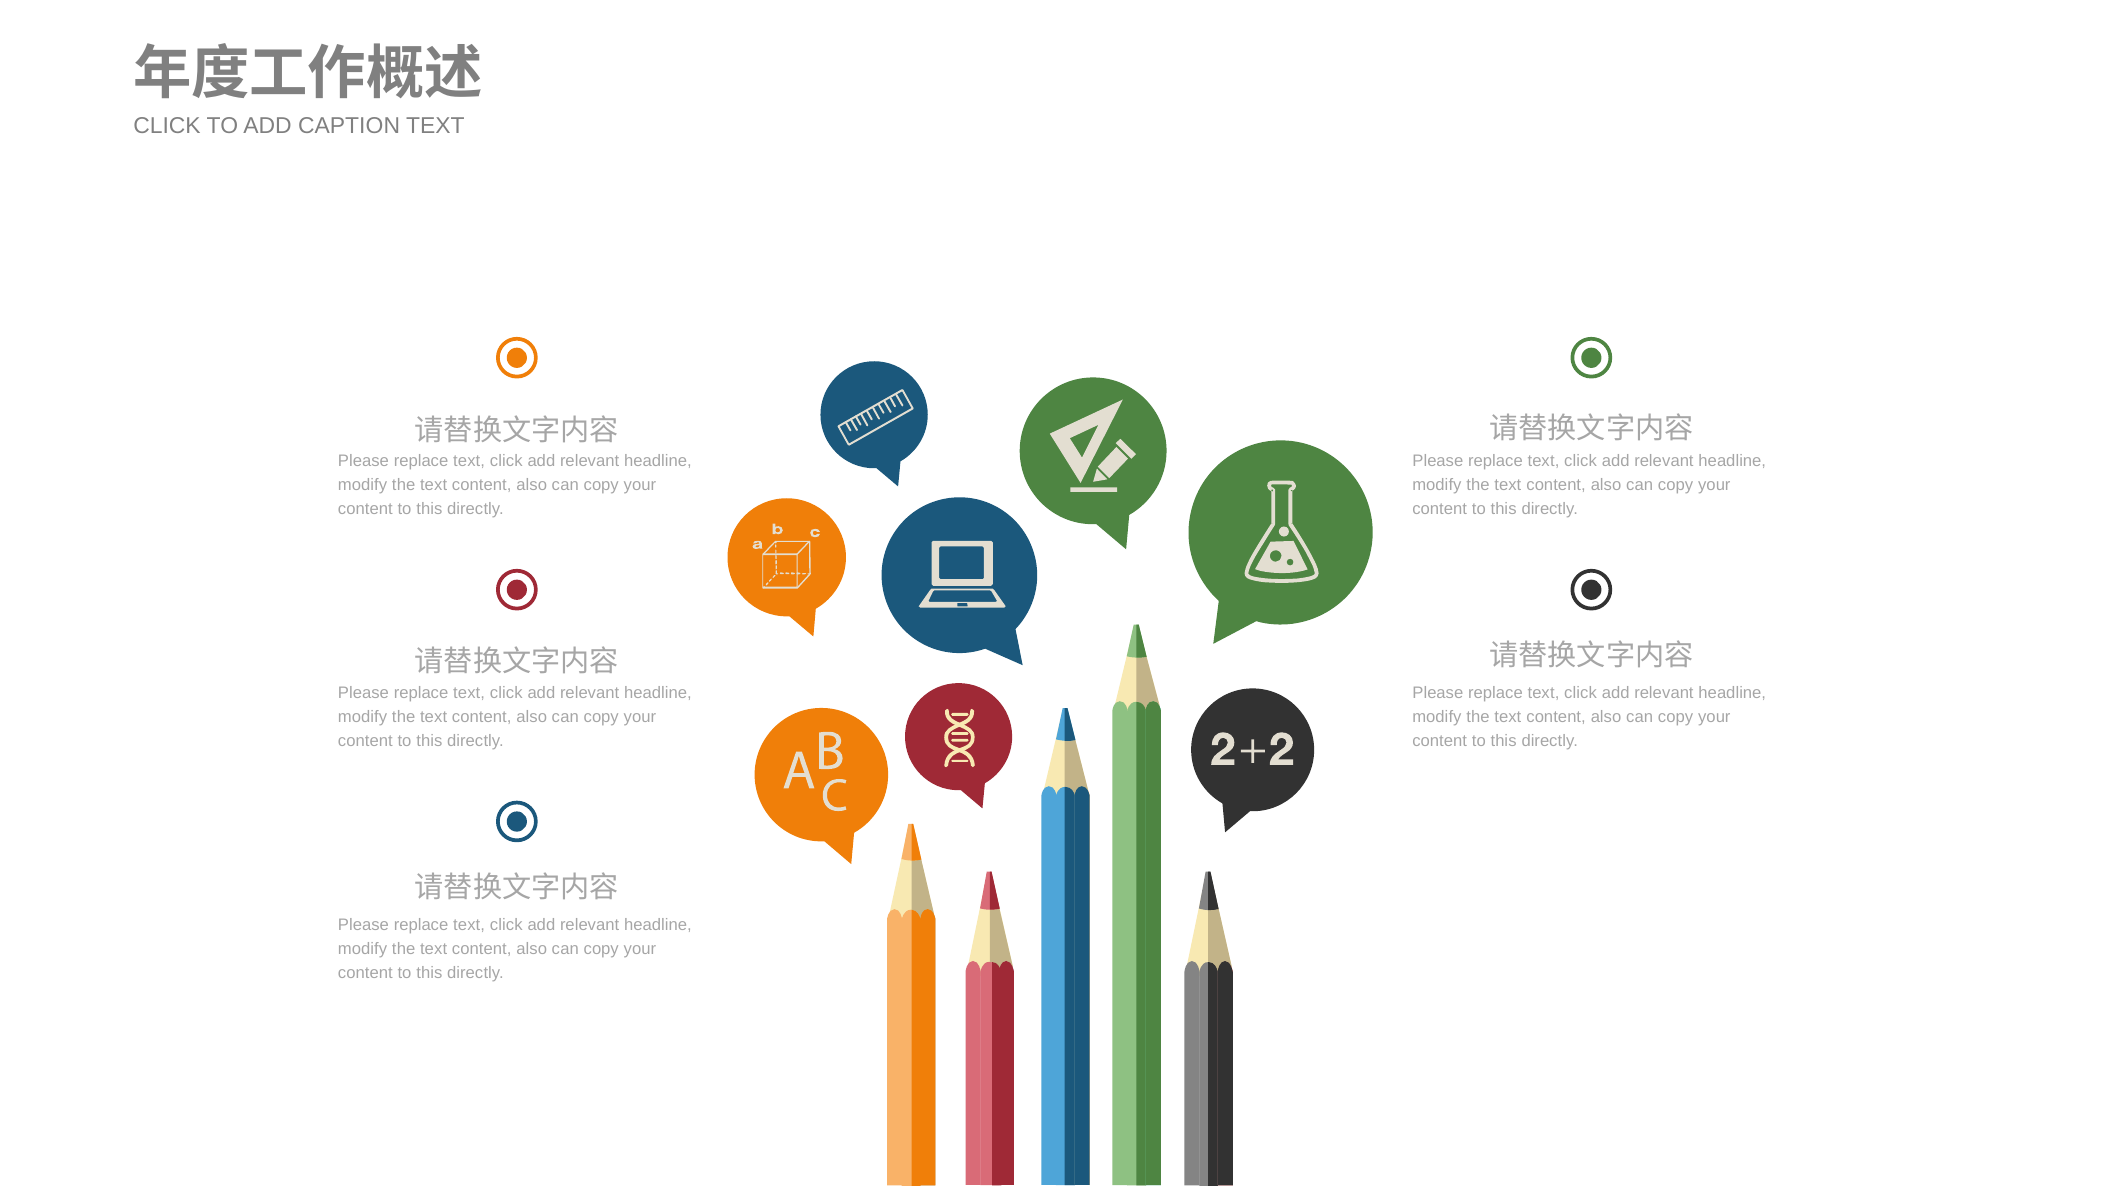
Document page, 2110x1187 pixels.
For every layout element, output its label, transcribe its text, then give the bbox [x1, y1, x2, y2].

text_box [1570, 568, 1613, 611]
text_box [965, 871, 1014, 1186]
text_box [495, 568, 538, 611]
text_box 年度工作概述 [133, 35, 513, 106]
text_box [1112, 624, 1161, 1186]
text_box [1183, 431, 1382, 644]
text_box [1019, 377, 1167, 550]
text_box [337, 861, 696, 981]
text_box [1184, 871, 1233, 1186]
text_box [754, 707, 889, 865]
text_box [337, 404, 696, 517]
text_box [1412, 402, 1771, 517]
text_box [820, 361, 928, 487]
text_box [1570, 336, 1613, 379]
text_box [727, 498, 846, 637]
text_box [1041, 707, 1090, 1186]
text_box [872, 488, 1043, 666]
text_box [1412, 629, 1771, 749]
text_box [495, 336, 538, 379]
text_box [904, 683, 1013, 809]
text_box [337, 634, 696, 749]
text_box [495, 800, 538, 843]
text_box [887, 823, 936, 1186]
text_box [1191, 688, 1315, 833]
text_box CLICK TO ADD CAPTION TEXT [133, 110, 513, 138]
